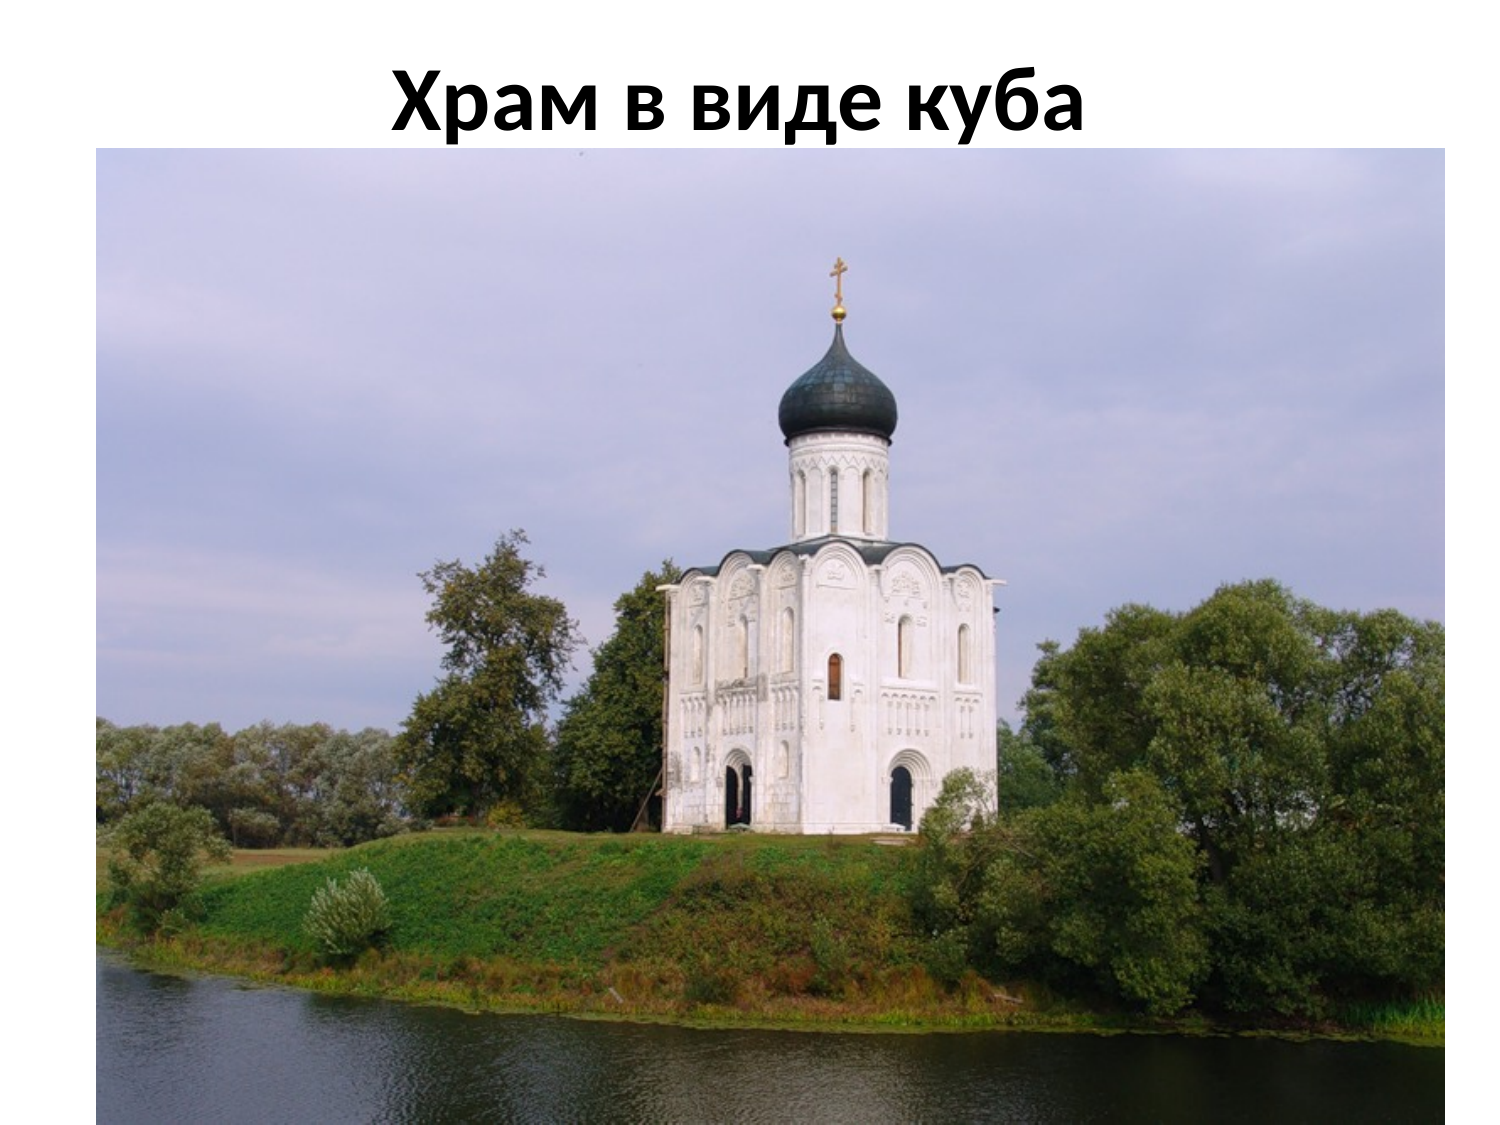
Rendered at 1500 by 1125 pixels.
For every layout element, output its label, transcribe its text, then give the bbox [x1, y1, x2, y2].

picture [96, 148, 1445, 1125]
title Храм в виде куба [64, 0, 1415, 188]
